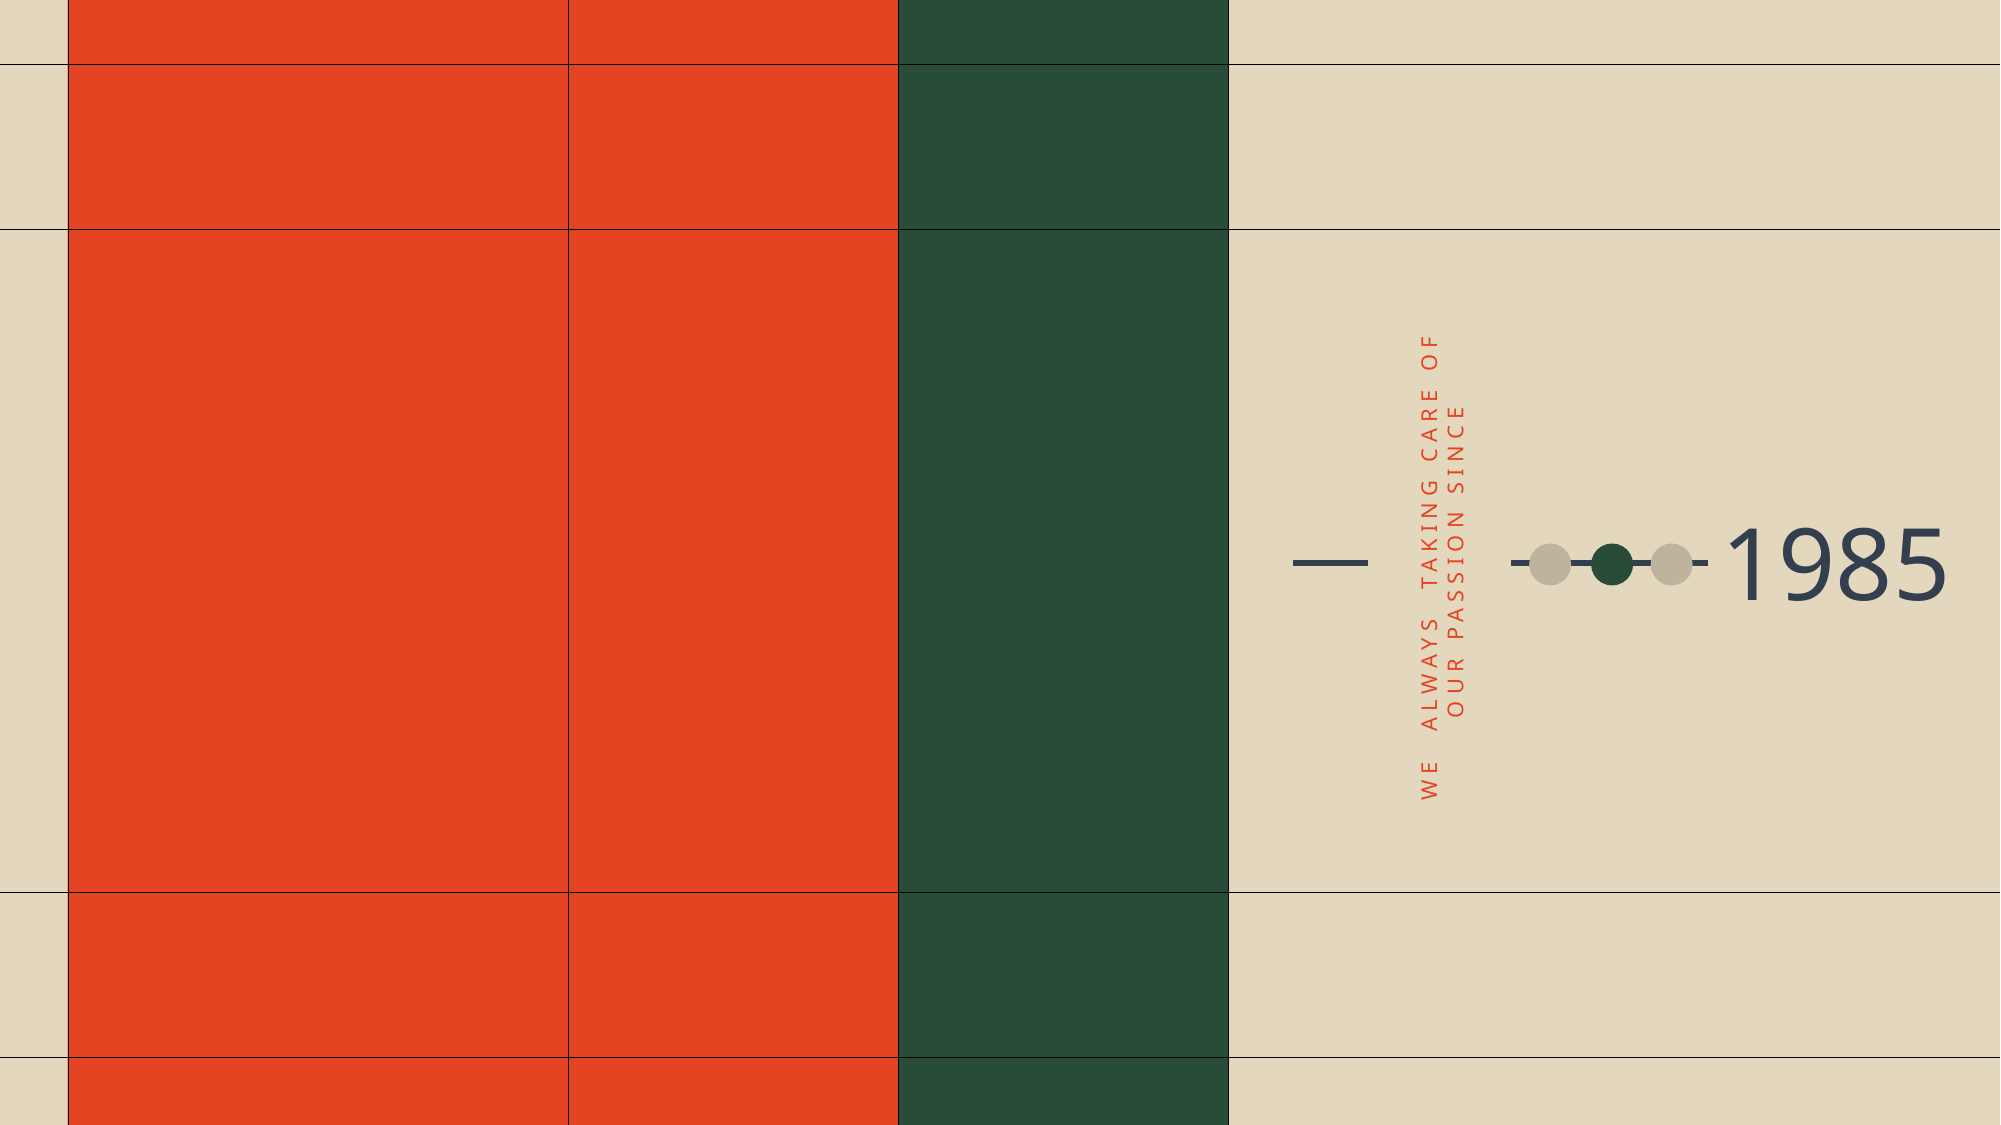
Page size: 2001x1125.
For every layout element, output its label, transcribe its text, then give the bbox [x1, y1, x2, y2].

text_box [1529, 543, 1693, 586]
text_box [899, 1058, 1228, 1125]
text_box [899, 65, 1228, 229]
text_box [569, 1058, 897, 1125]
text_box [899, 0, 1228, 64]
text_box [69, 1058, 568, 1125]
text_box 1985 [1706, 493, 1966, 629]
text_box WE ALWAYS TAKING CARE OF OUR PASSION SINCE [1407, 310, 1475, 816]
text_box [569, 0, 897, 64]
text_box [899, 893, 1228, 1057]
text_box [69, 0, 568, 64]
picture [67, 67, 1229, 1058]
